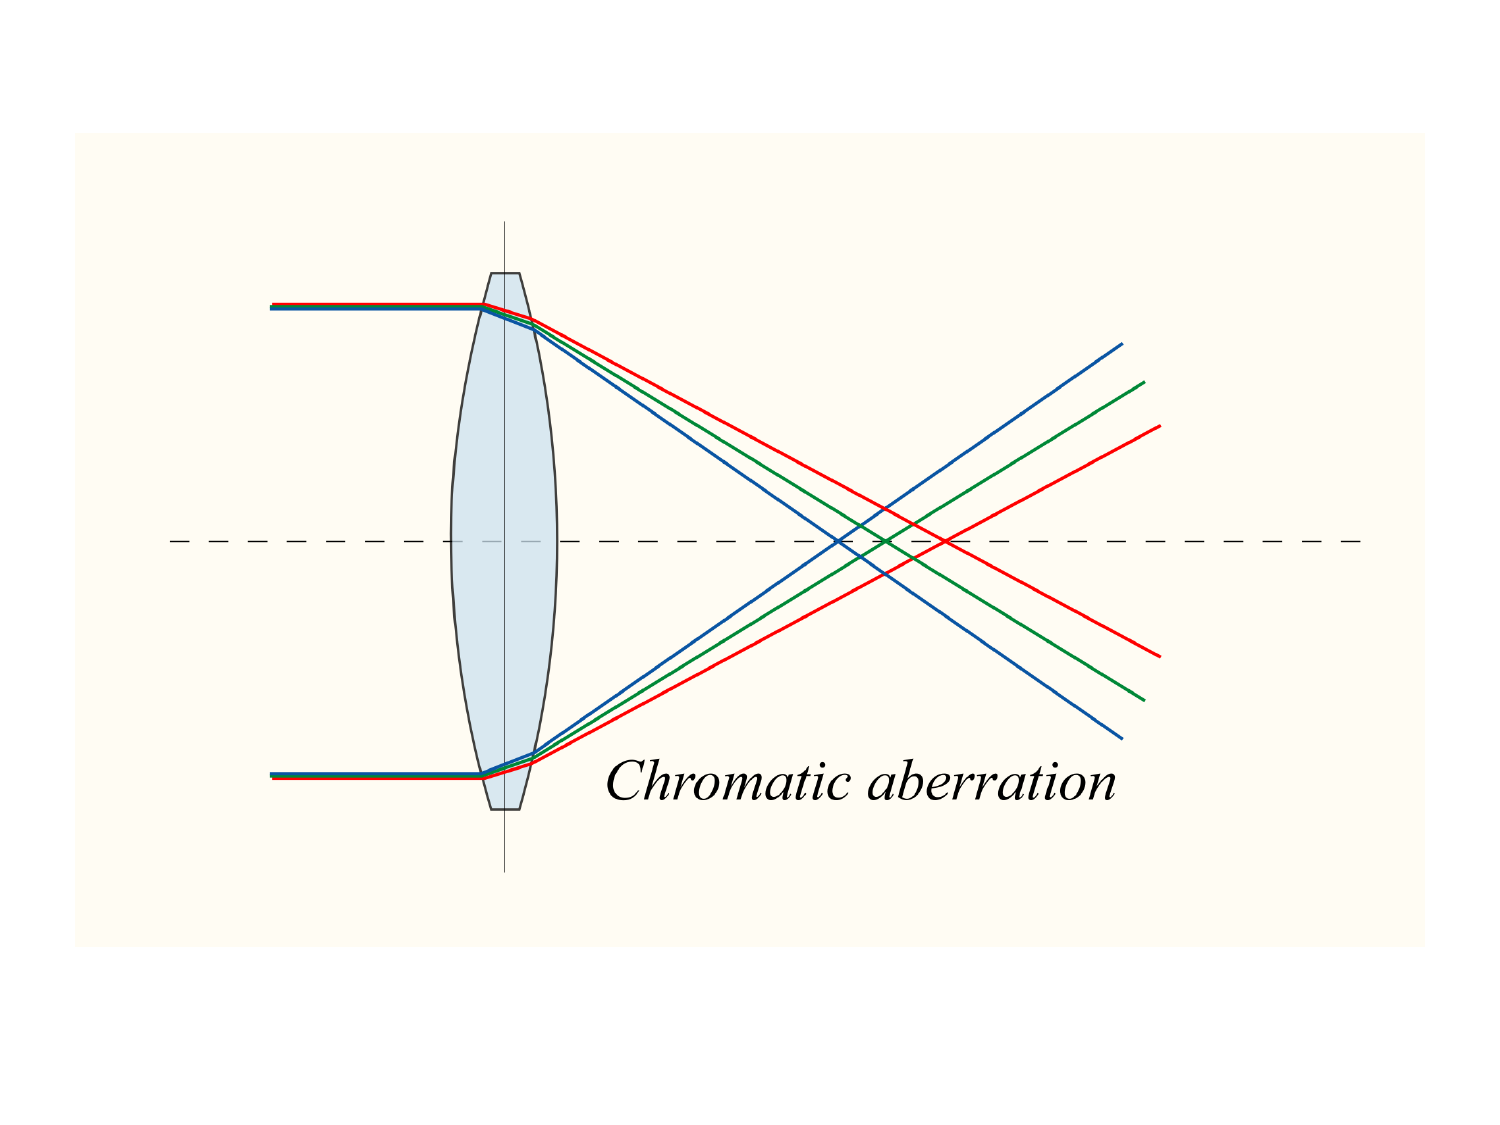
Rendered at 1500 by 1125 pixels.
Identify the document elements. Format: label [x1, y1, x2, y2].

list [74, 74, 1426, 1006]
